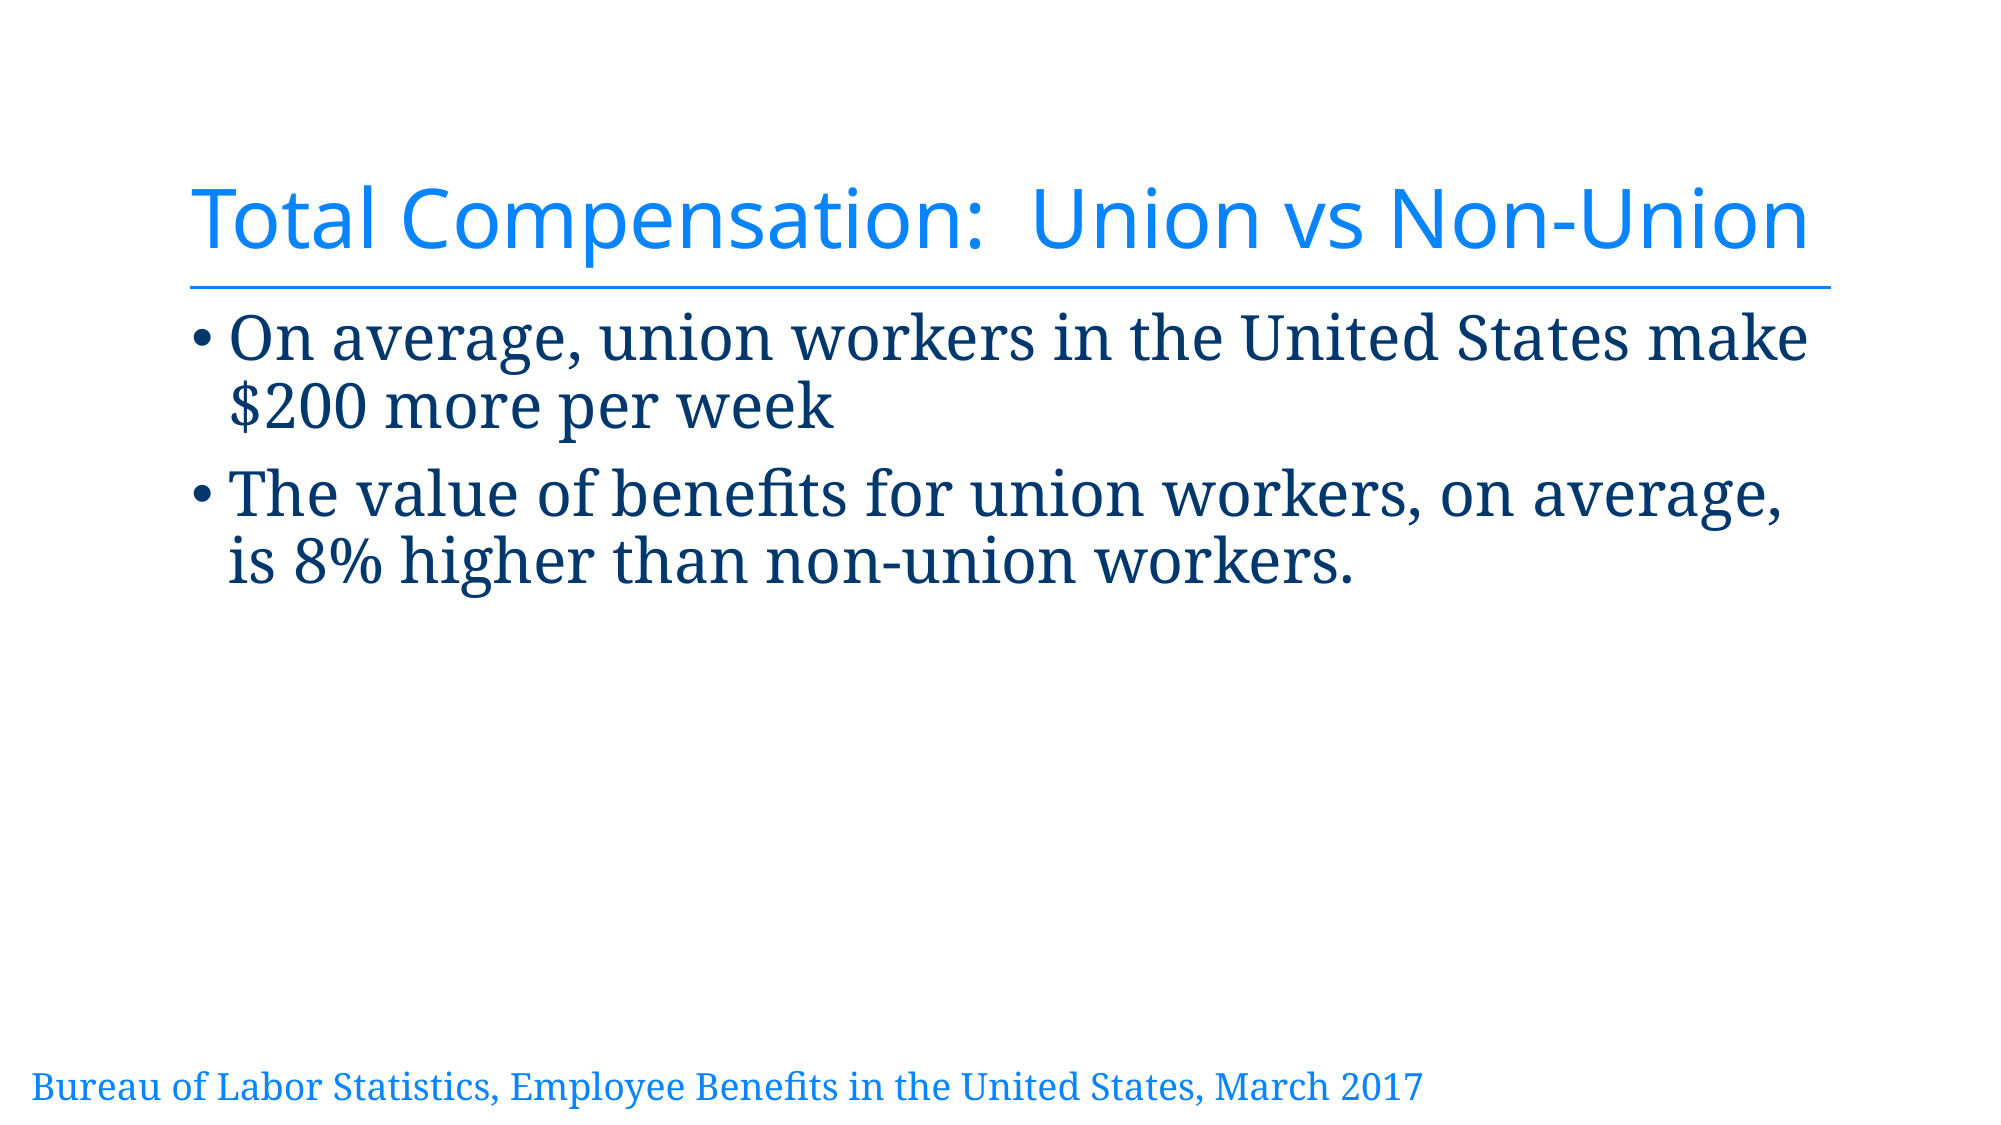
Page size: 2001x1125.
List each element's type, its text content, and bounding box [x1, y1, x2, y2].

text_box Bureau of Labor Statistics, Employee Benefits in the United States, March 2017 [16, 1056, 1610, 1116]
list On average, union workers in the United States make $200 more per week The value of benefits for union workers, on average, is 8% higher than non-union workers. [176, 299, 1833, 1014]
title Total Compensation: Union vs Non-Union [176, 170, 1832, 278]
